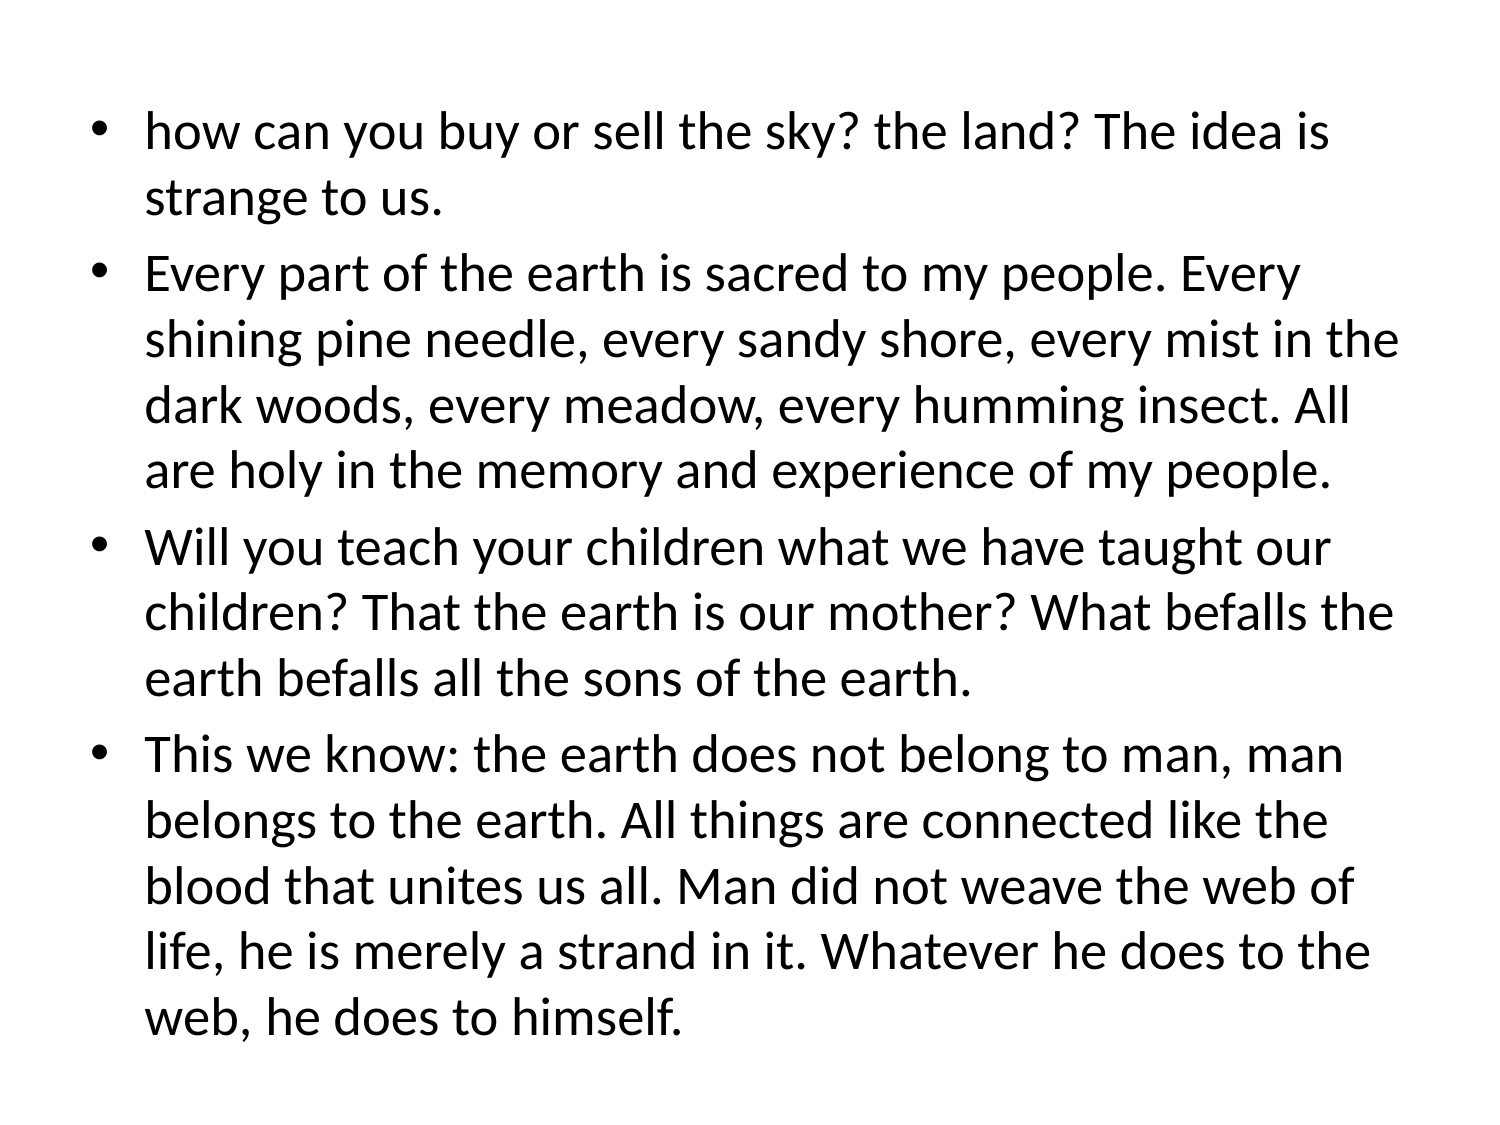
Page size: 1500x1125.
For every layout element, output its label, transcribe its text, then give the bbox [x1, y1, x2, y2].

list how can you buy or sell the sky? the land? The idea is strange to us. Every part of the earth is sacred to my people. Every shining pine needle, every sandy shore, every mist in the dark woods, every meadow, every humming insect. All are holy in the memory and experience of my people. Will you teach your children what we have taught our children? That the earth is our mother? What befalls the earth befalls all the sons of the earth. This we know: the earth does not belong to man, man belongs to the earth. All things are connected like the blood that unites us all. Man did not weave the web of life, he is merely a strand in it. Whatever he does to the web, he does to himself. [75, 87, 1425, 1063]
